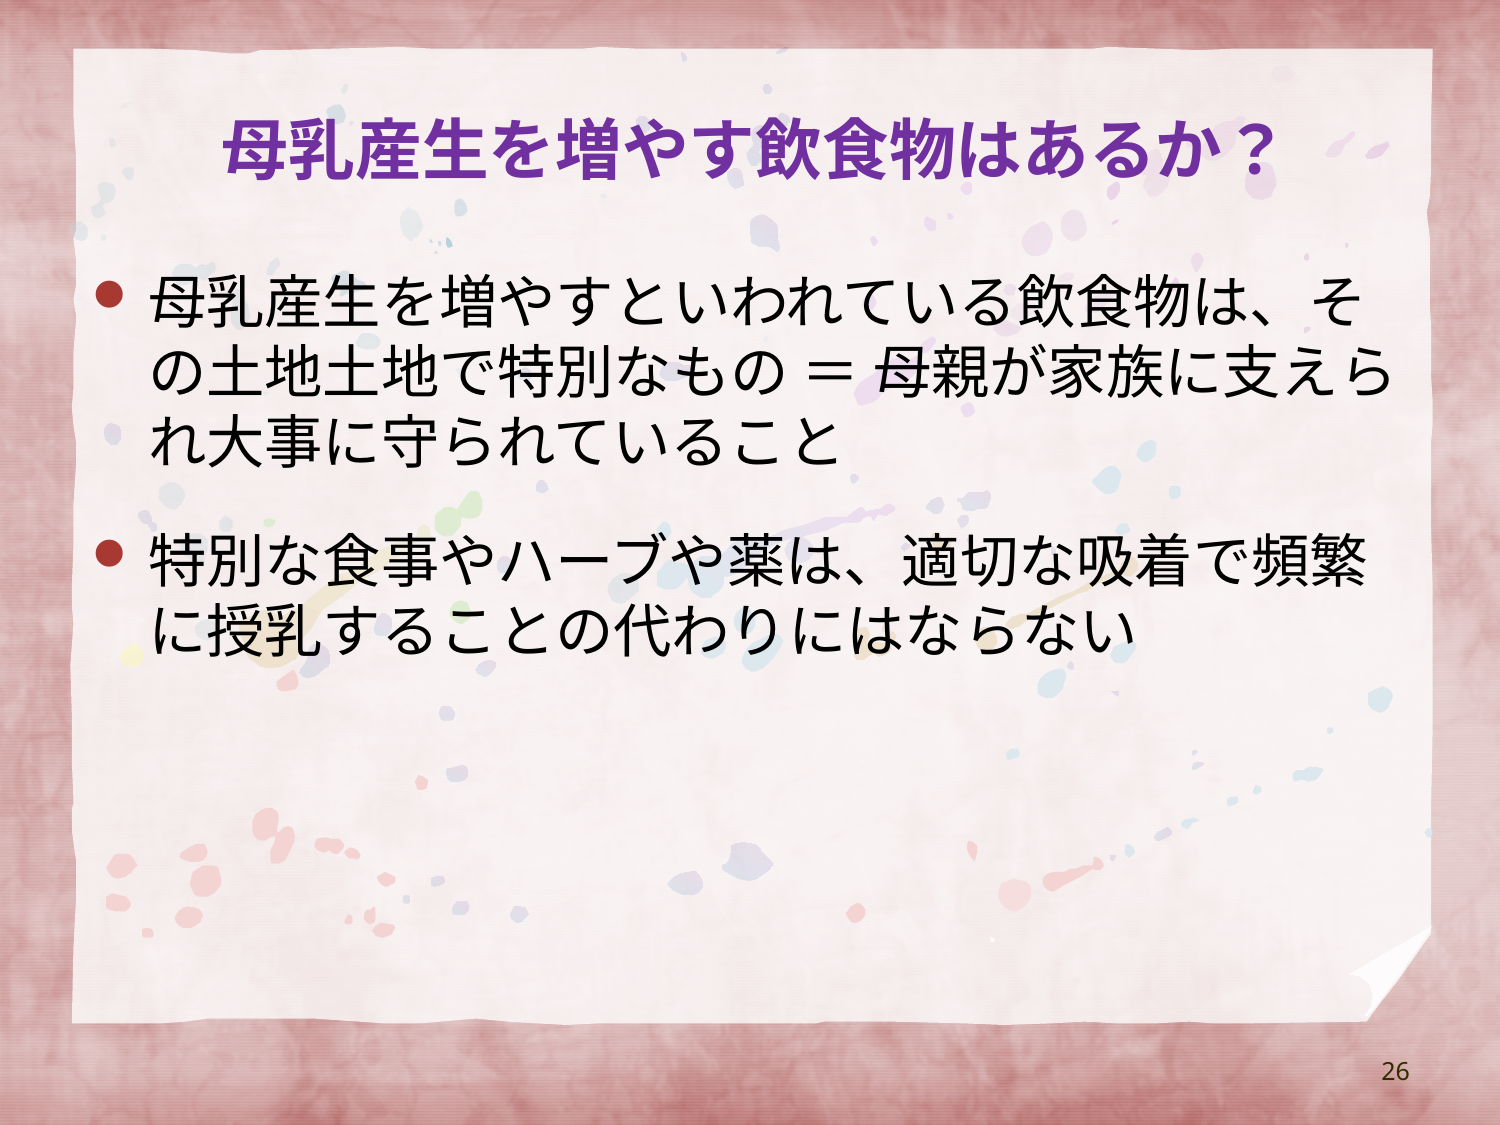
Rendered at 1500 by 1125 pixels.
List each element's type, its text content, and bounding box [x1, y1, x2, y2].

slide_number 26 [1074, 1042, 1425, 1103]
list 母乳産生を増やすといわれている飲食物は、その土地土地で特別なもの ＝ 母親が家族に支えられ大事に守られていること 特別な食事やハーブや薬は、適切な吸着で頻繁に授乳することの代わりにはならない [76, 257, 1424, 963]
title 母乳産生を増やす飲食物はあるか？ [152, 128, 1360, 247]
